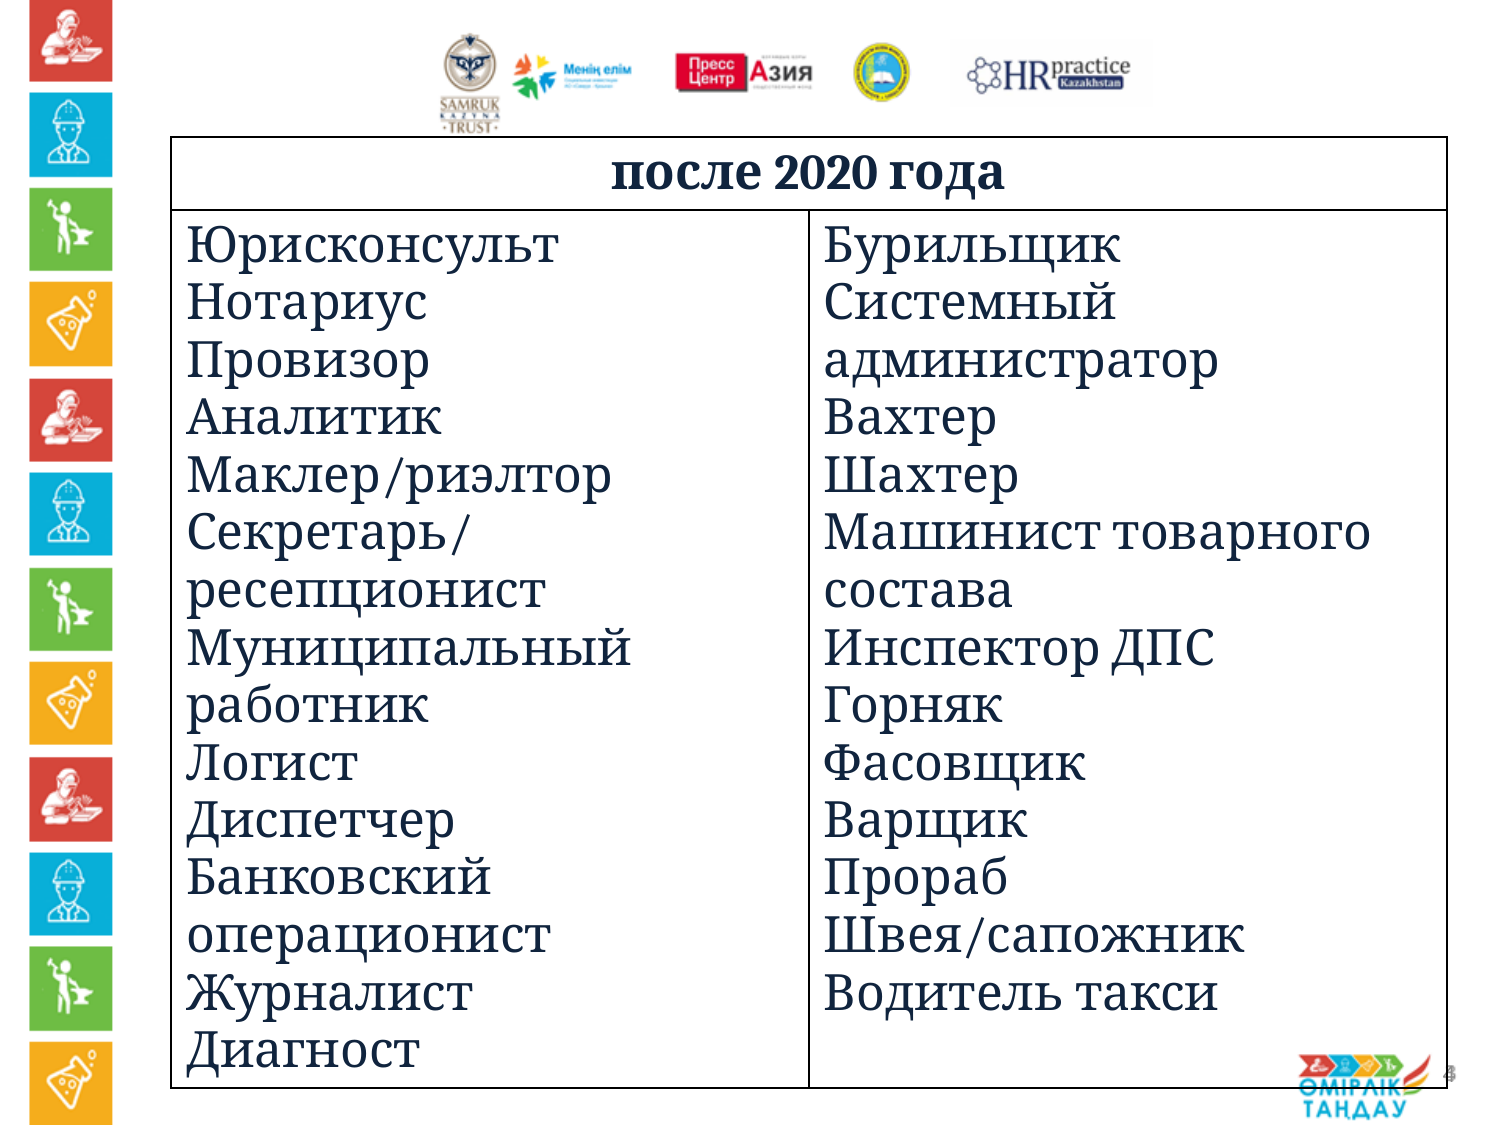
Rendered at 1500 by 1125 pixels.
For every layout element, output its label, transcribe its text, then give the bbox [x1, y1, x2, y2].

table_cell Юрисконсульт Нотариус Провизор Аналитик Маклер/риэлтор Секретарь/ ресепционист Муниципальный работник Логист Диспетчер Банковский операционист Журналист Диагност [172, 211, 808, 1087]
picture [0, 0, 1500, 1125]
slide_number 4 [1074, 1042, 1471, 1103]
table_header после 2020 года [172, 138, 1446, 209]
table_cell Бурильщик Системный администратор Вахтер Шахтер Машинист товарного состава Инспектор ДПС Горняк Фасовщик Варщик Прораб Швея/сапожник Водитель такси [810, 211, 1446, 1087]
